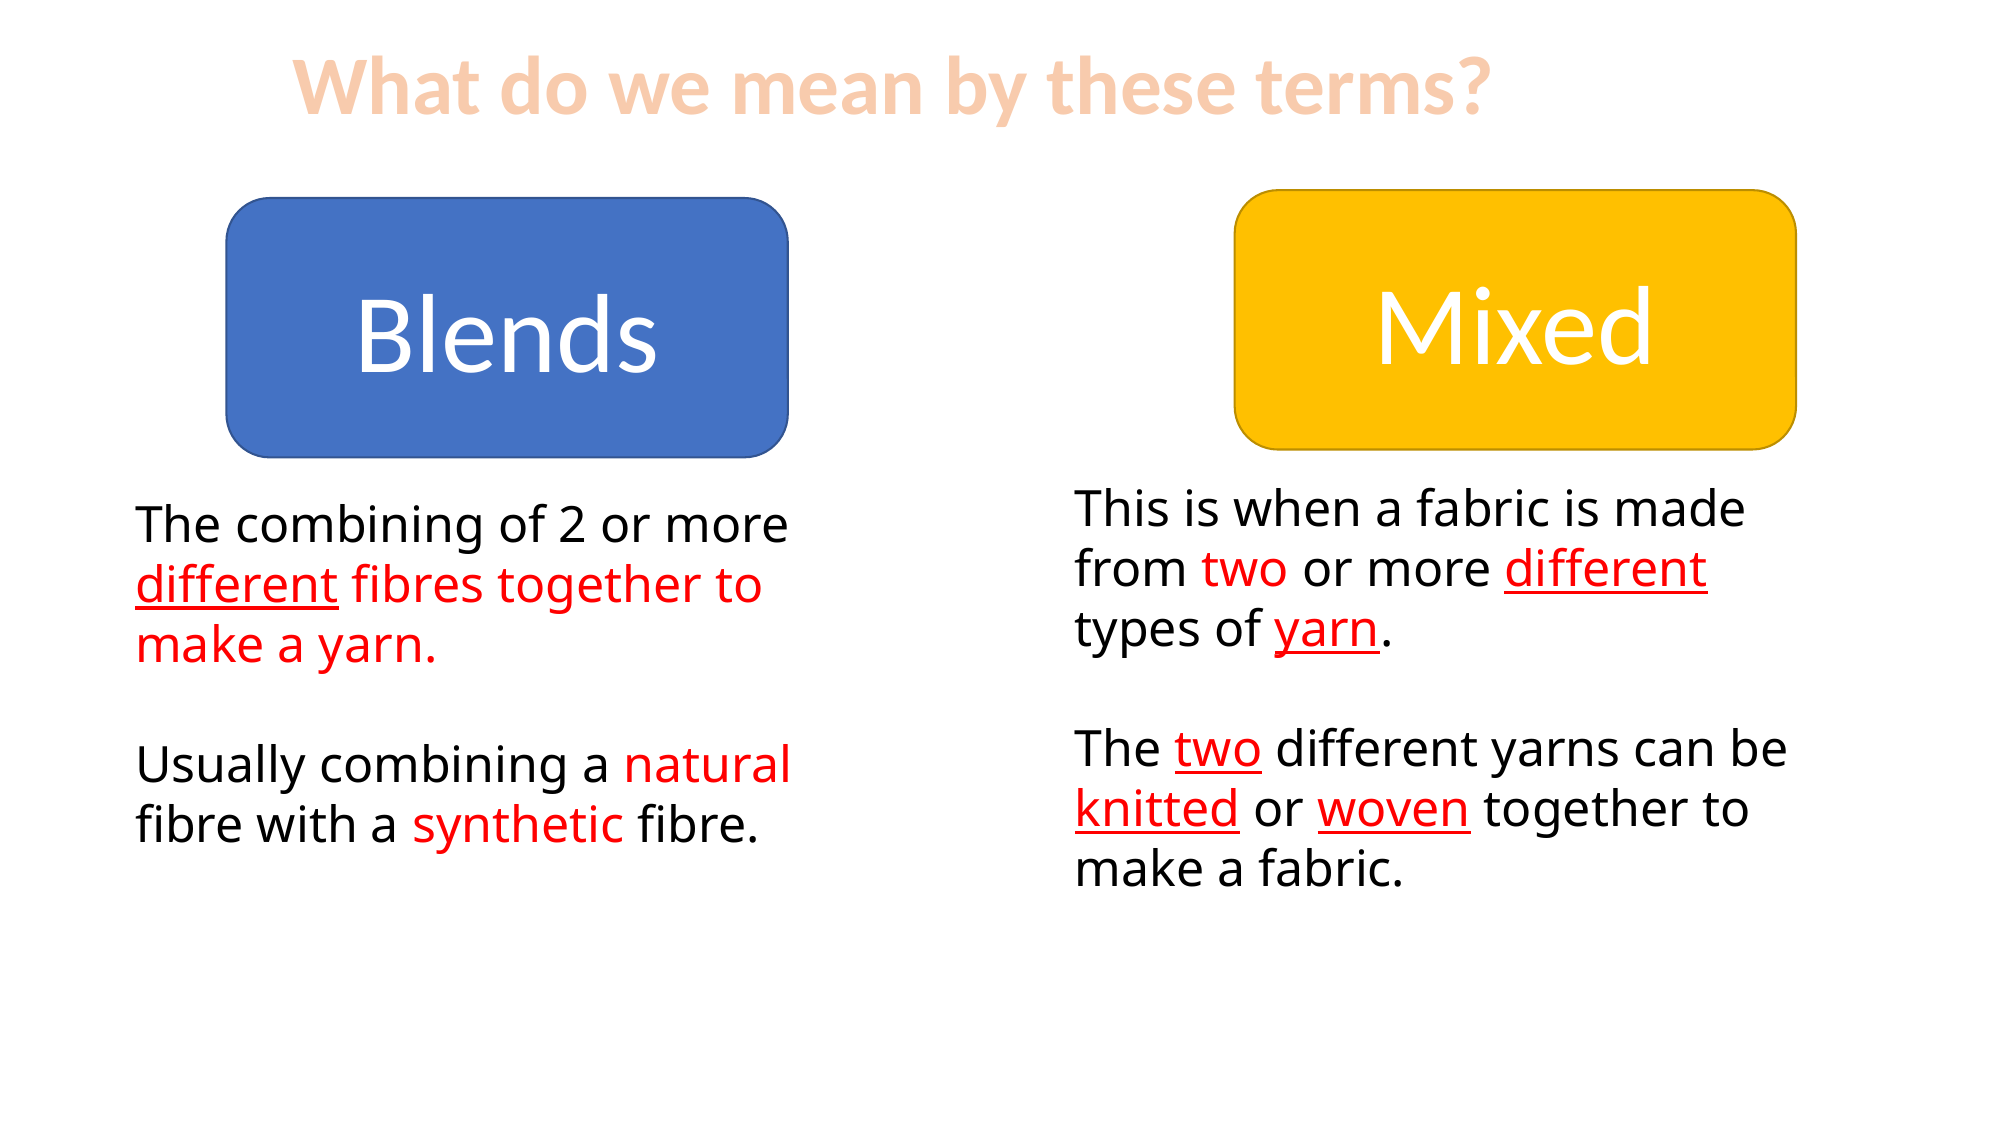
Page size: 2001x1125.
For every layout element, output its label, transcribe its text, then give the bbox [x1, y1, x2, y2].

text_box What do we mean by these terms? [276, 23, 1511, 139]
text_box The combining of 2 or more different fibres together to make a yarn. Usually combining a natural fibre with a synthetic fibre. [120, 485, 894, 860]
text_box Blends [225, 196, 789, 459]
text_box Mixed [1233, 189, 1798, 451]
text_box This is when a fabric is made from two or more different types of yarn. The two different yarns can be knitted or woven together to make a fabric. [1060, 469, 1824, 905]
